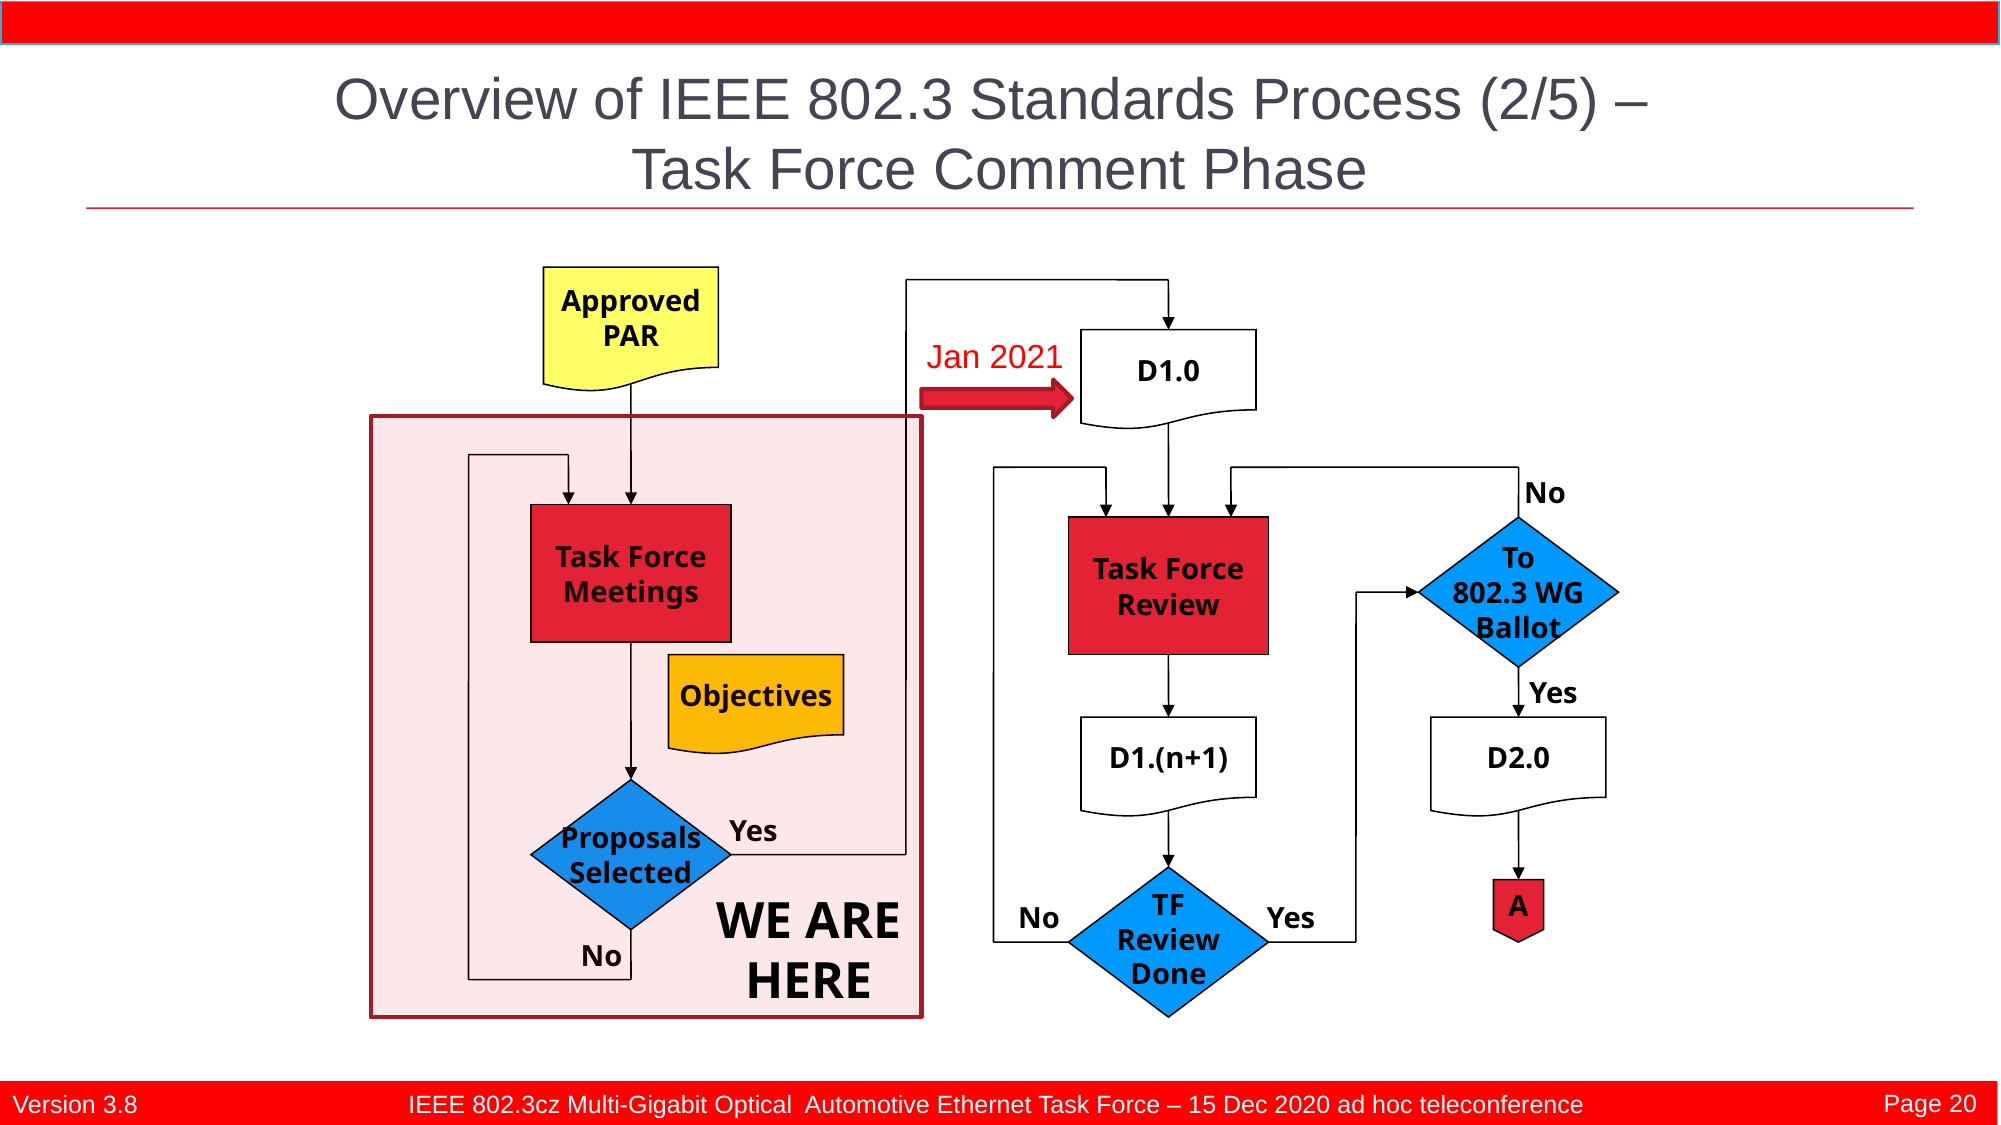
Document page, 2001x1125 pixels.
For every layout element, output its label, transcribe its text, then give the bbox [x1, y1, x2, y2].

text_box D2.0 [1430, 717, 1606, 816]
text_box No [1003, 892, 1075, 942]
text_box No [1509, 467, 1518, 517]
text_box No [1519, 467, 1581, 517]
text_box [1224, 468, 1238, 518]
text_box Approved PAR [543, 267, 719, 391]
text_box D1.0 [1081, 329, 1256, 429]
title Overview of IEEE 802.3 Standards Process (2/5) – Task Force Comment Phase [99, 66, 1901, 197]
text_box [1162, 654, 1175, 717]
text_box To 802.3 WG Ballot [1418, 517, 1619, 668]
text_box TF Review Done [1069, 867, 1268, 1018]
text_box Yes [1514, 667, 1593, 717]
text_box D1.(n+1) [1081, 717, 1256, 816]
text_box [369, 414, 924, 1019]
text_box [919, 383, 1075, 420]
text_box [1099, 467, 1113, 518]
text_box A [1493, 879, 1544, 943]
text_box [1162, 280, 1175, 329]
text_box [1512, 811, 1525, 880]
text_box [1162, 424, 1175, 518]
text_box Yes [1251, 892, 1330, 942]
text_box [1162, 811, 1175, 868]
text_box [1357, 586, 1418, 599]
text_box Task Force Review [1068, 517, 1269, 655]
text_box WE ARE HERE [669, 880, 949, 1016]
text_box Jan 2021 [911, 327, 1079, 383]
